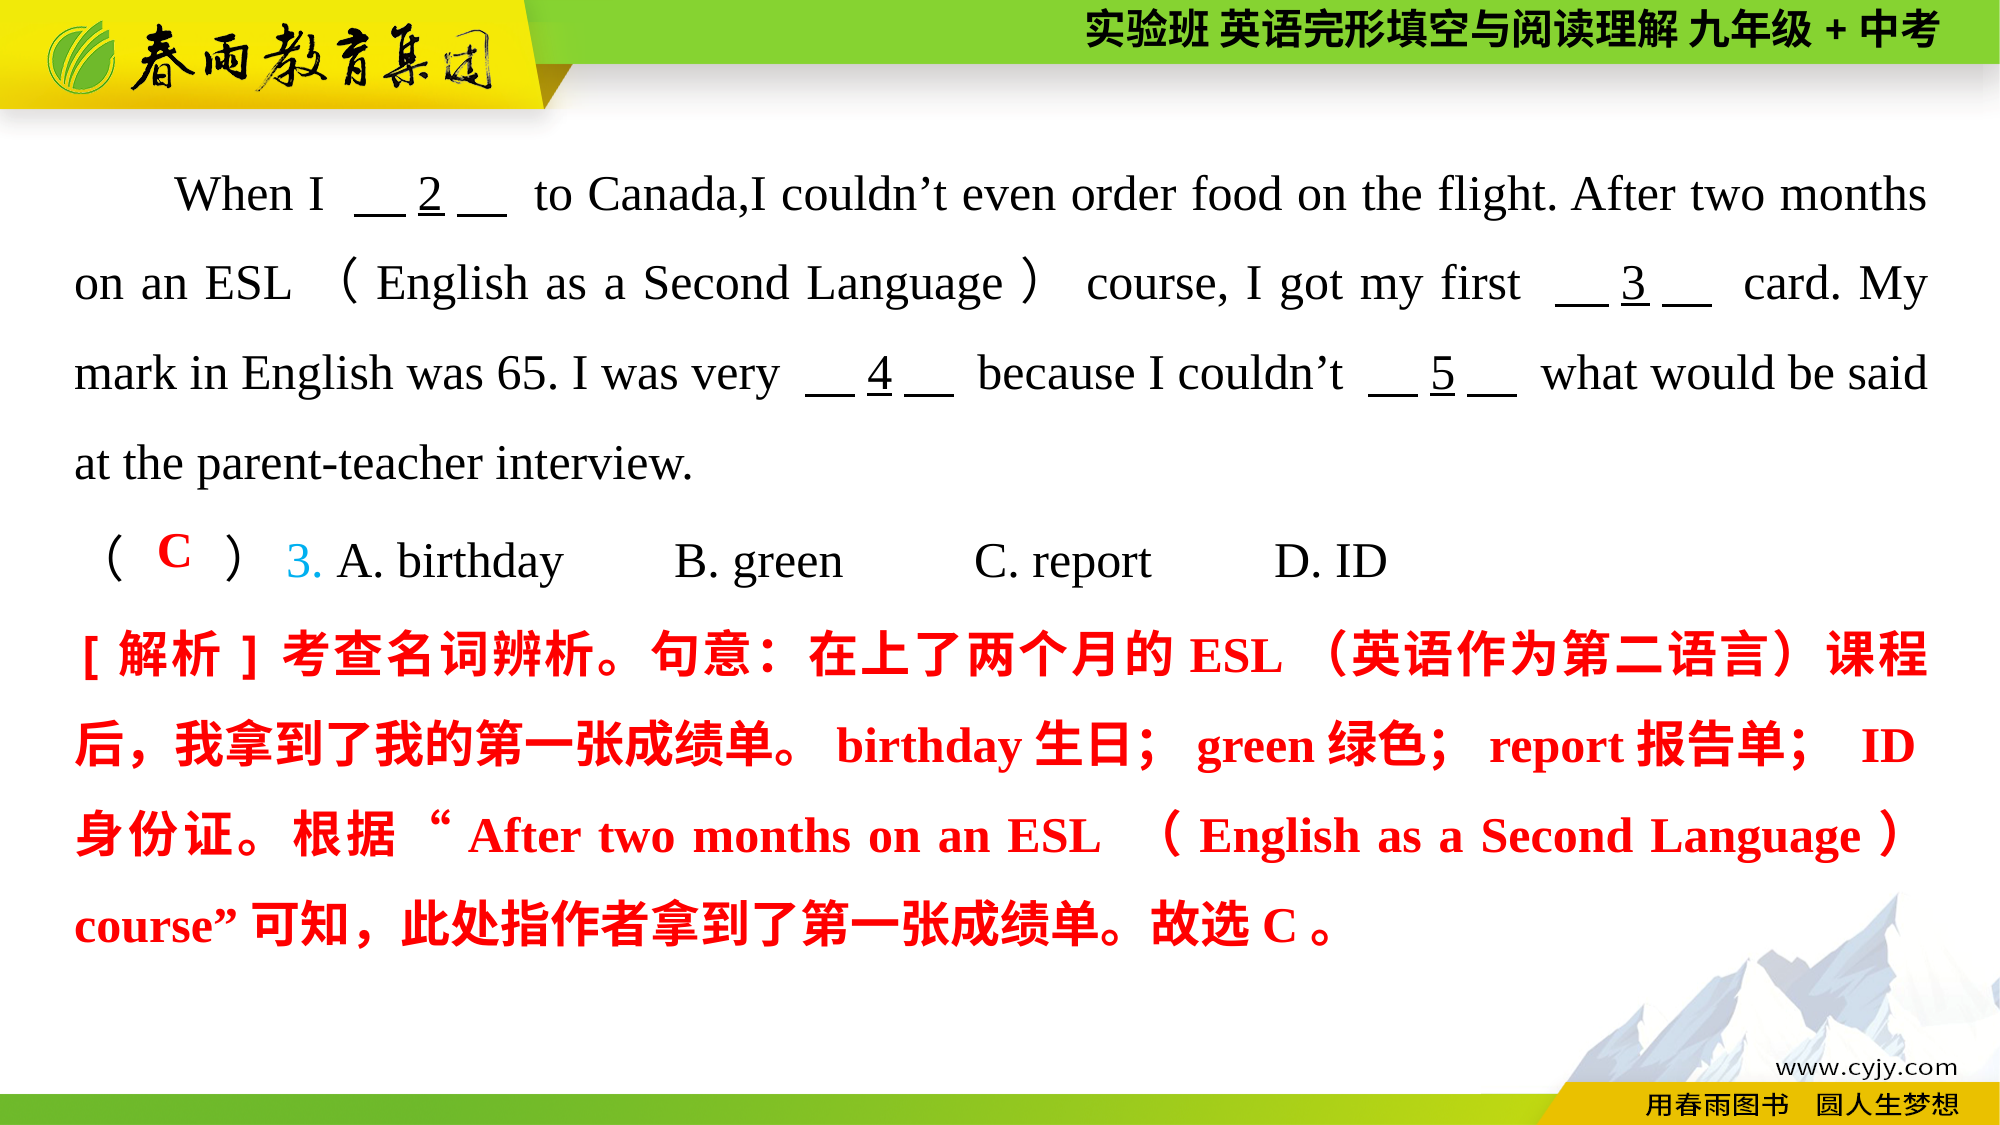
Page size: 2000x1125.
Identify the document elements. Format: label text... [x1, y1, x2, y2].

text_box [解析]考查名词辨析。句意：在上了两个月的ESL（英语作为第二语言）课程后，我拿到了我的第一张成绩单。birthday生日；green绿色；report报告单； ID身份证。根据“After two months on an ESL （English as a Second Language） course”可知，此处指作者拿到了第一张成绩单。故选C。 [59, 595, 1944, 961]
picture [0, 0, 2000, 1125]
text_box C [141, 510, 208, 586]
text_box （ ）3. A. birthday B. green C. report D. ID [59, 489, 1944, 595]
list When I 2 to Canada,I couldn’t even order food on the flight. After two months on an ESL（English as a Second Language）course, I got my first 3 card. My mark in English was 65. I was very 4 because I couldn’t 5 what would be said at the parent-teacher interview. [59, 122, 1944, 489]
